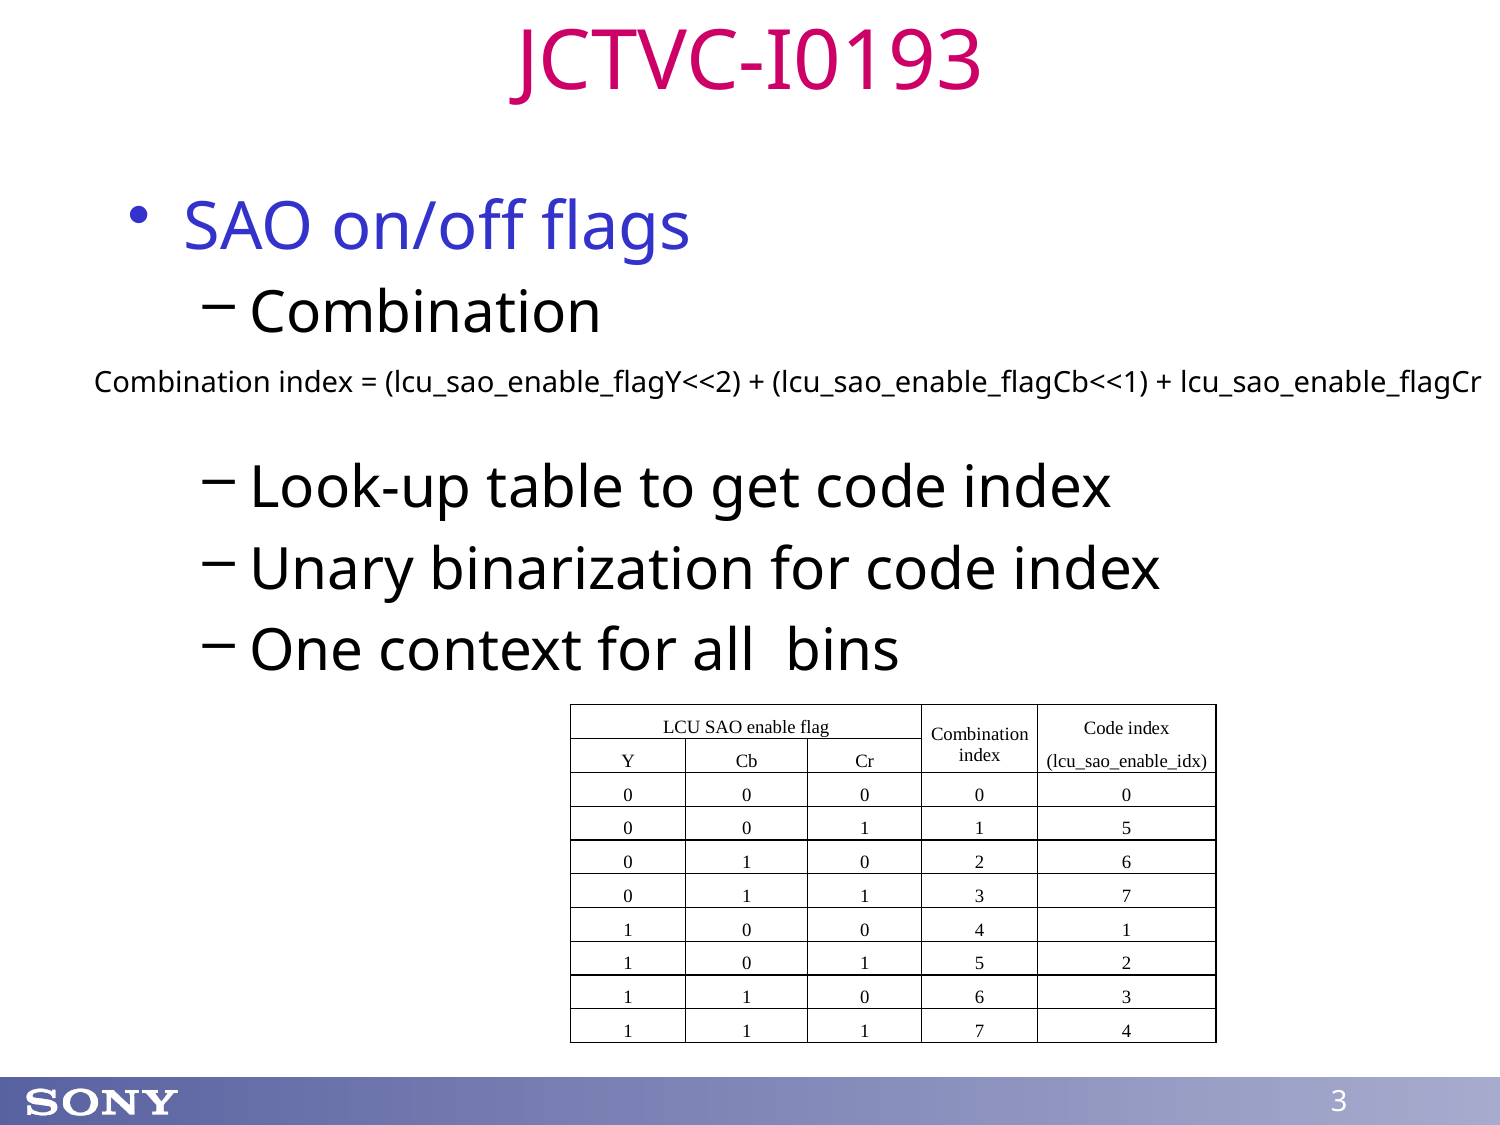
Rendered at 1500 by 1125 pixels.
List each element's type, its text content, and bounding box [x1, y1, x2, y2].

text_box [487, 704, 1300, 1076]
picture [26, 1088, 178, 1116]
text_box Combination index = (lcu_sao_enable_flagY<<2) + (lcu_sao_enable_flagCb<<1) + lcu_sao_enable_flagCr [78, 356, 1498, 406]
list SAO on/off flags Combination Look-up table to get code index Unary binarization for code index One context for all bins [112, 174, 1388, 356]
title JCTVC-I0193 [112, 0, 1388, 115]
slide_number 3 [1049, 1074, 1363, 1125]
list SAO on/off flags Combination Look-up table to get code index Unary binarization for code index One context for all bins [112, 406, 1388, 1076]
